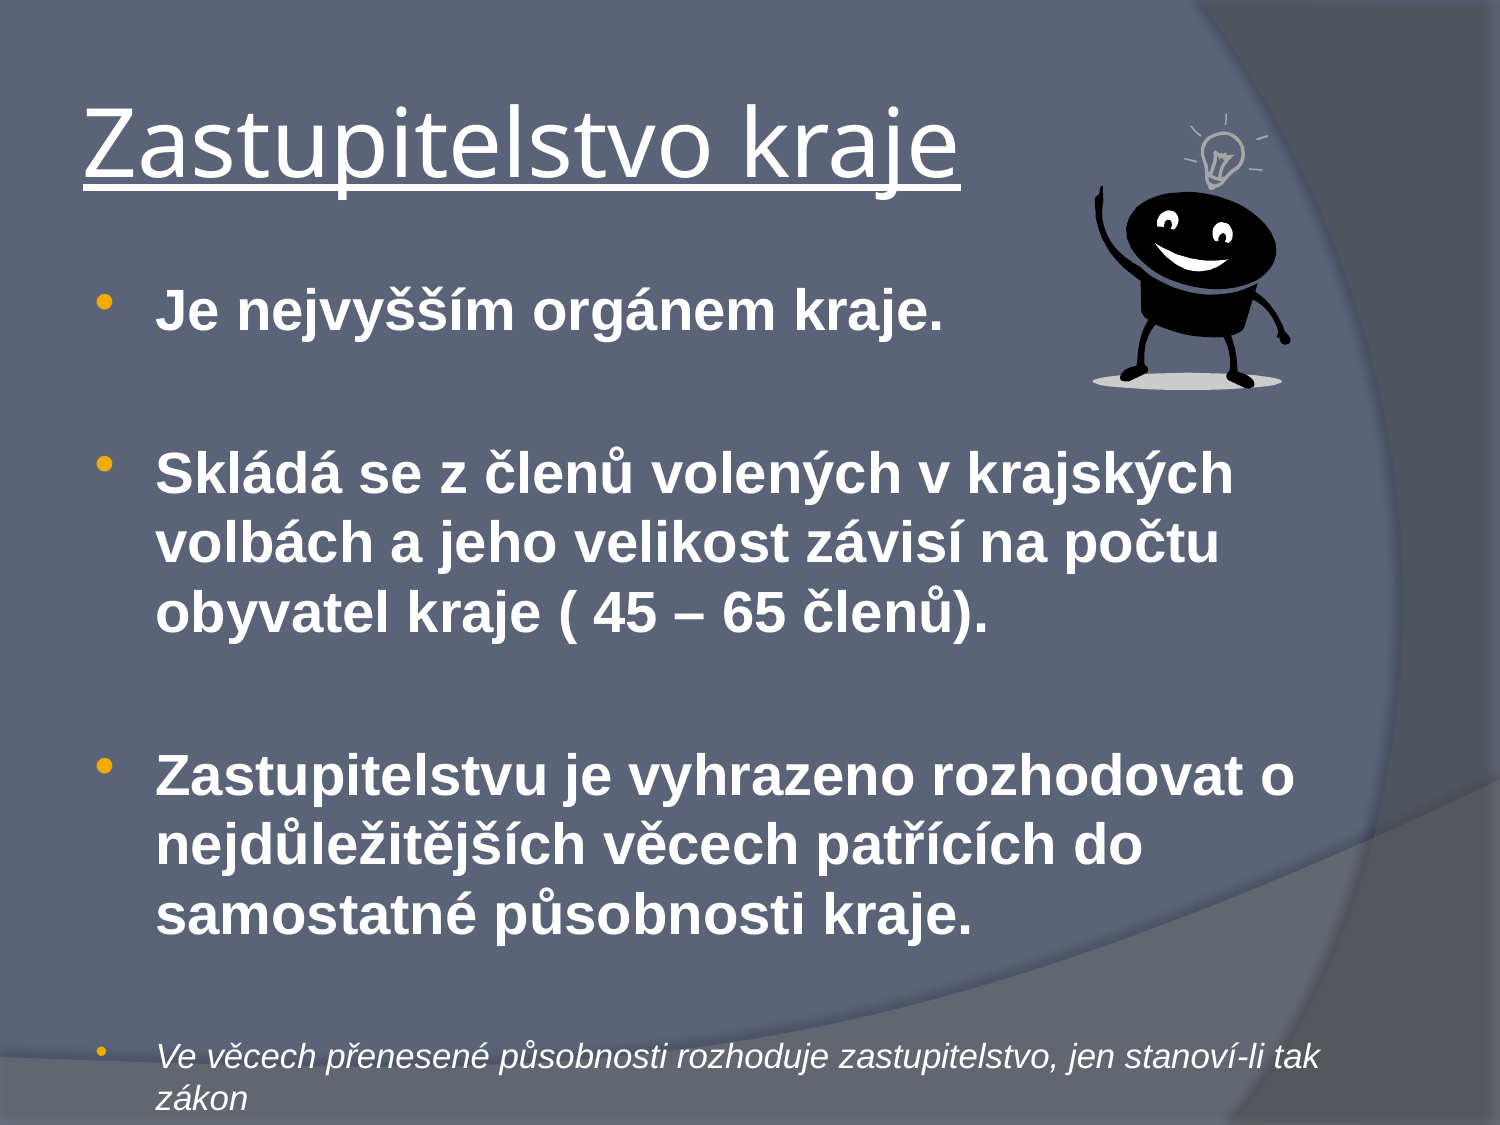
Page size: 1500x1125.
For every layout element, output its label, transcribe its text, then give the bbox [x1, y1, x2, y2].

list Je nejvyšším orgánem kraje. Skládá se z členů volených v krajských volbách a jeho velikost závisí na počtu obyvatel kraje ( 45 – 65 členů). Zastupitelstvu je vyhrazeno rozhodovat o nejdůležitějších věcech patřících do samostatné působnosti kraje. Ve věcech přenesené působnosti rozhoduje zastupitelstvo, jen stanoví-li tak zákon [76, 265, 1437, 1125]
picture [1092, 113, 1291, 391]
title Zastupitelstvo kraje [75, 45, 1300, 233]
